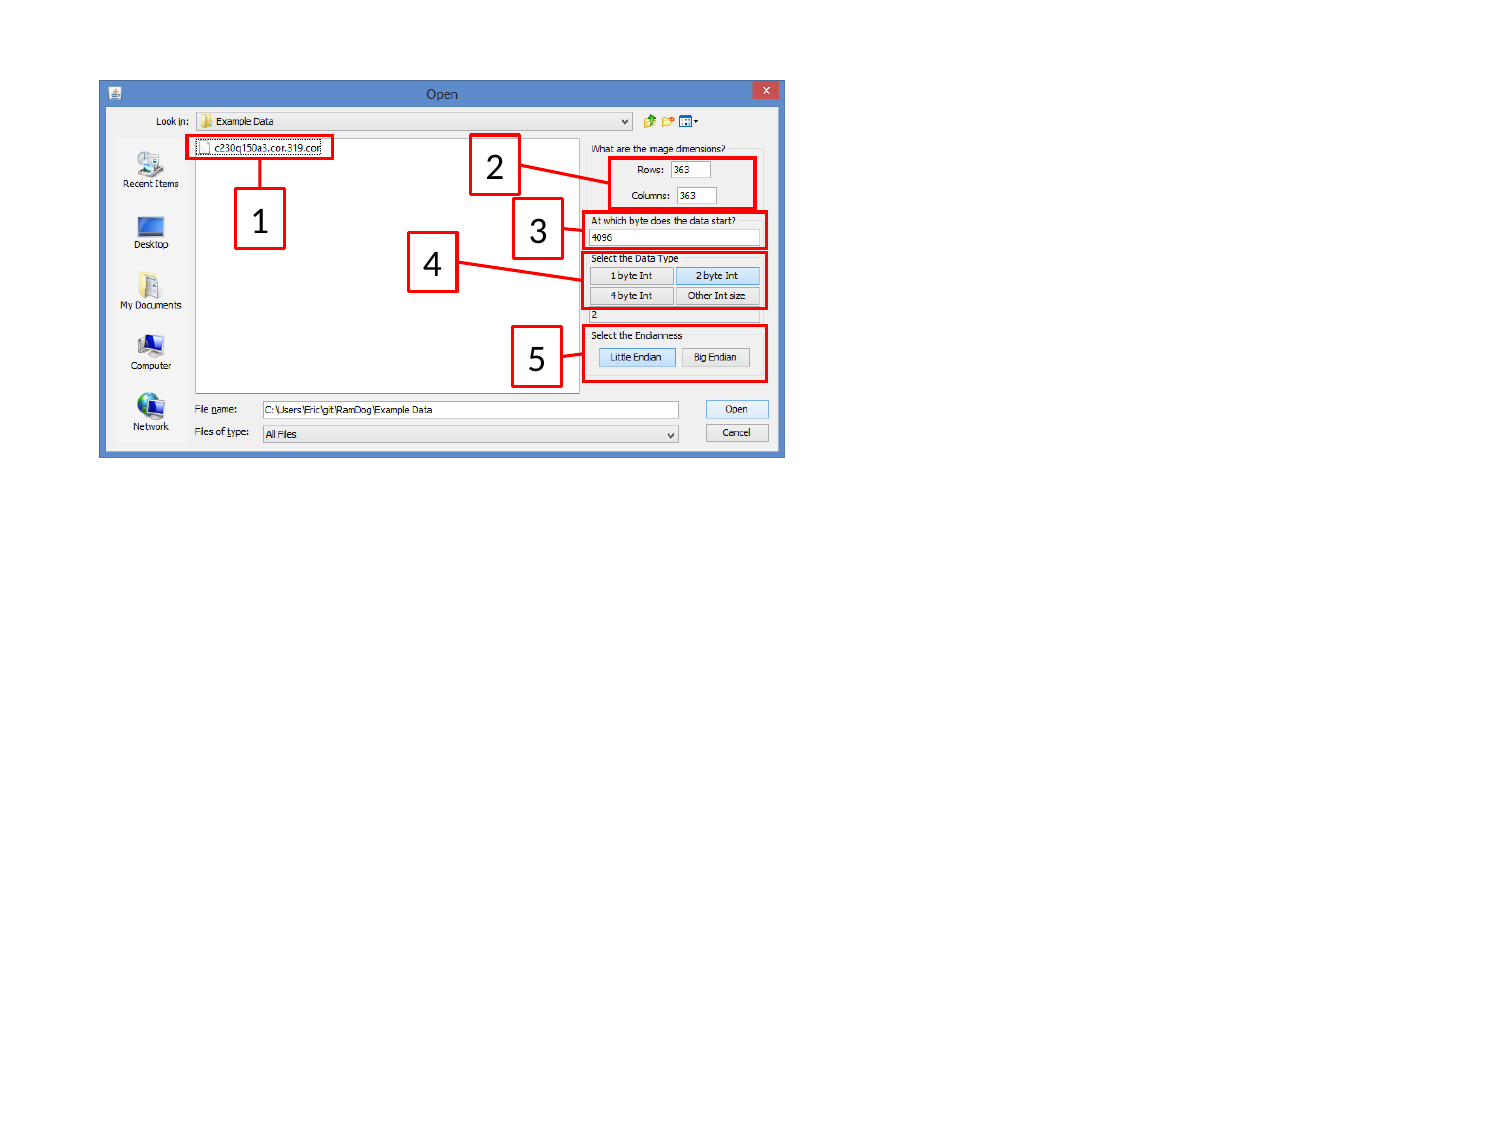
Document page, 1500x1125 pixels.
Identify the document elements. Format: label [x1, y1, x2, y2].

text_box [99, 80, 785, 458]
